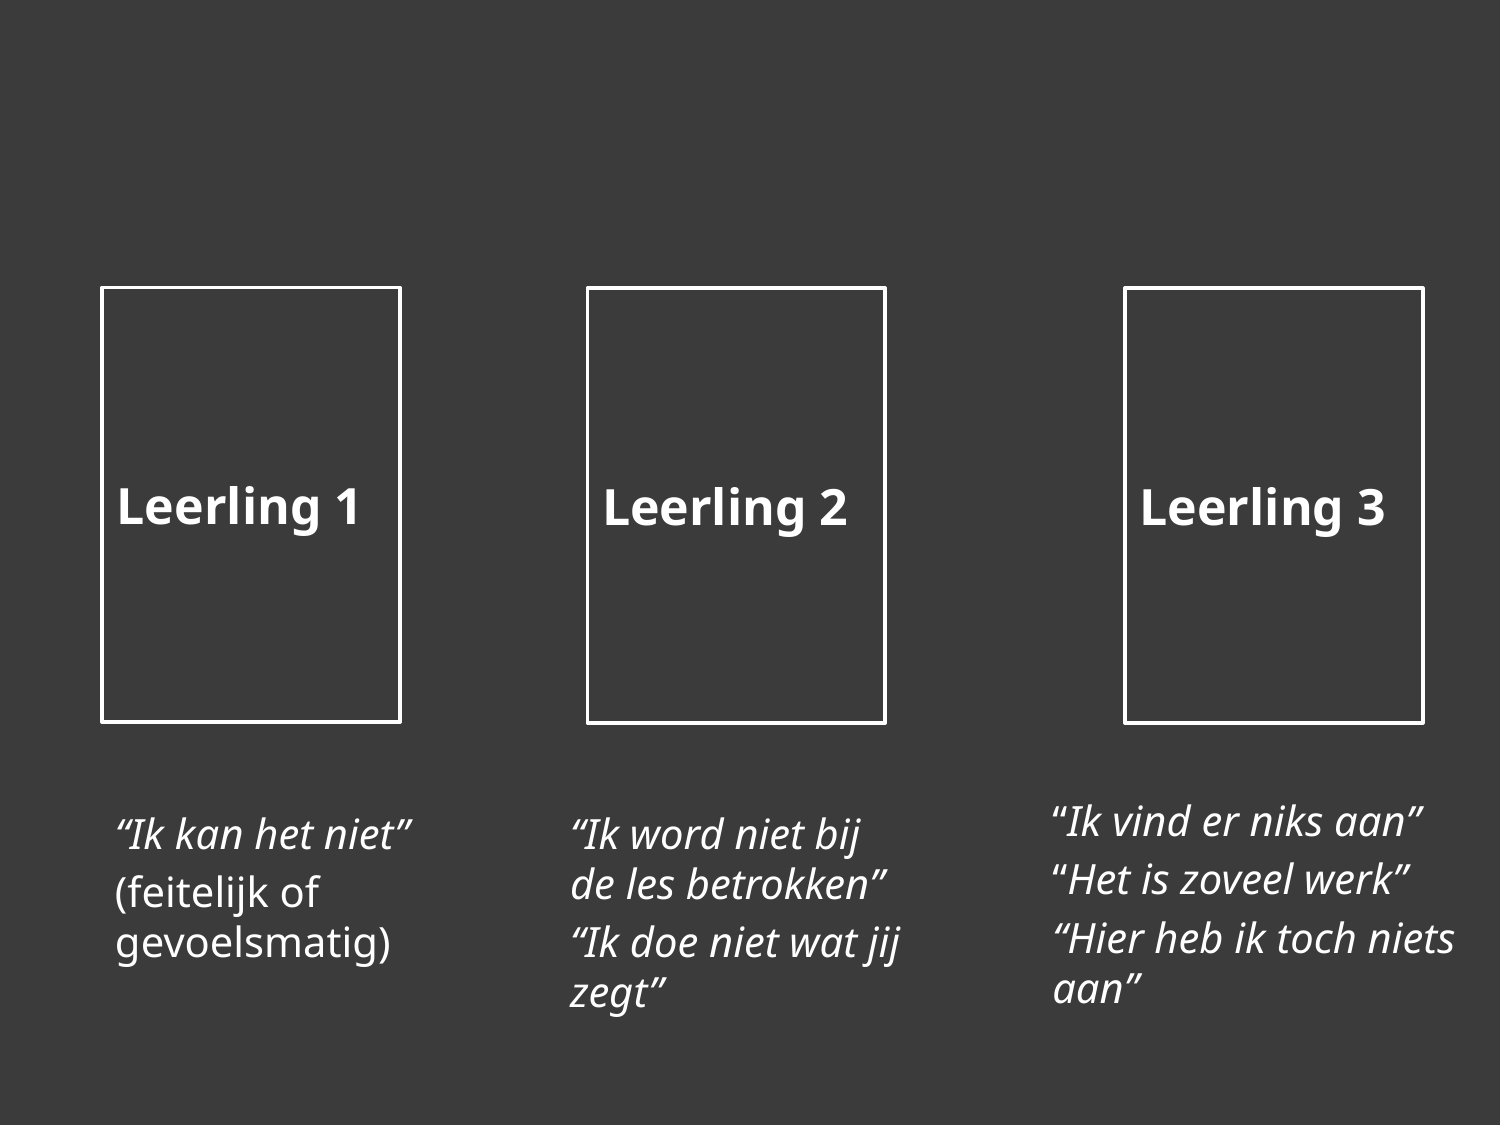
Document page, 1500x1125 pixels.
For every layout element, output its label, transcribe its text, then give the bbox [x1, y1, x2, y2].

list “Ik kan het niet” (feitelijk of gevoelsmatig) [100, 800, 475, 1038]
text_box Leerling 1 [102, 287, 400, 723]
text_box Leerling 2 [587, 288, 886, 723]
list “Ik vind er niks aan” “Het is zoveel werk” “Hier heb ik toch niets aan” [1037, 787, 1475, 1063]
text_box Leerling 3 [1124, 288, 1423, 723]
list “Ik word niet bij de les betrokken” “Ik doe niet wat jij zegt” [555, 800, 918, 1038]
